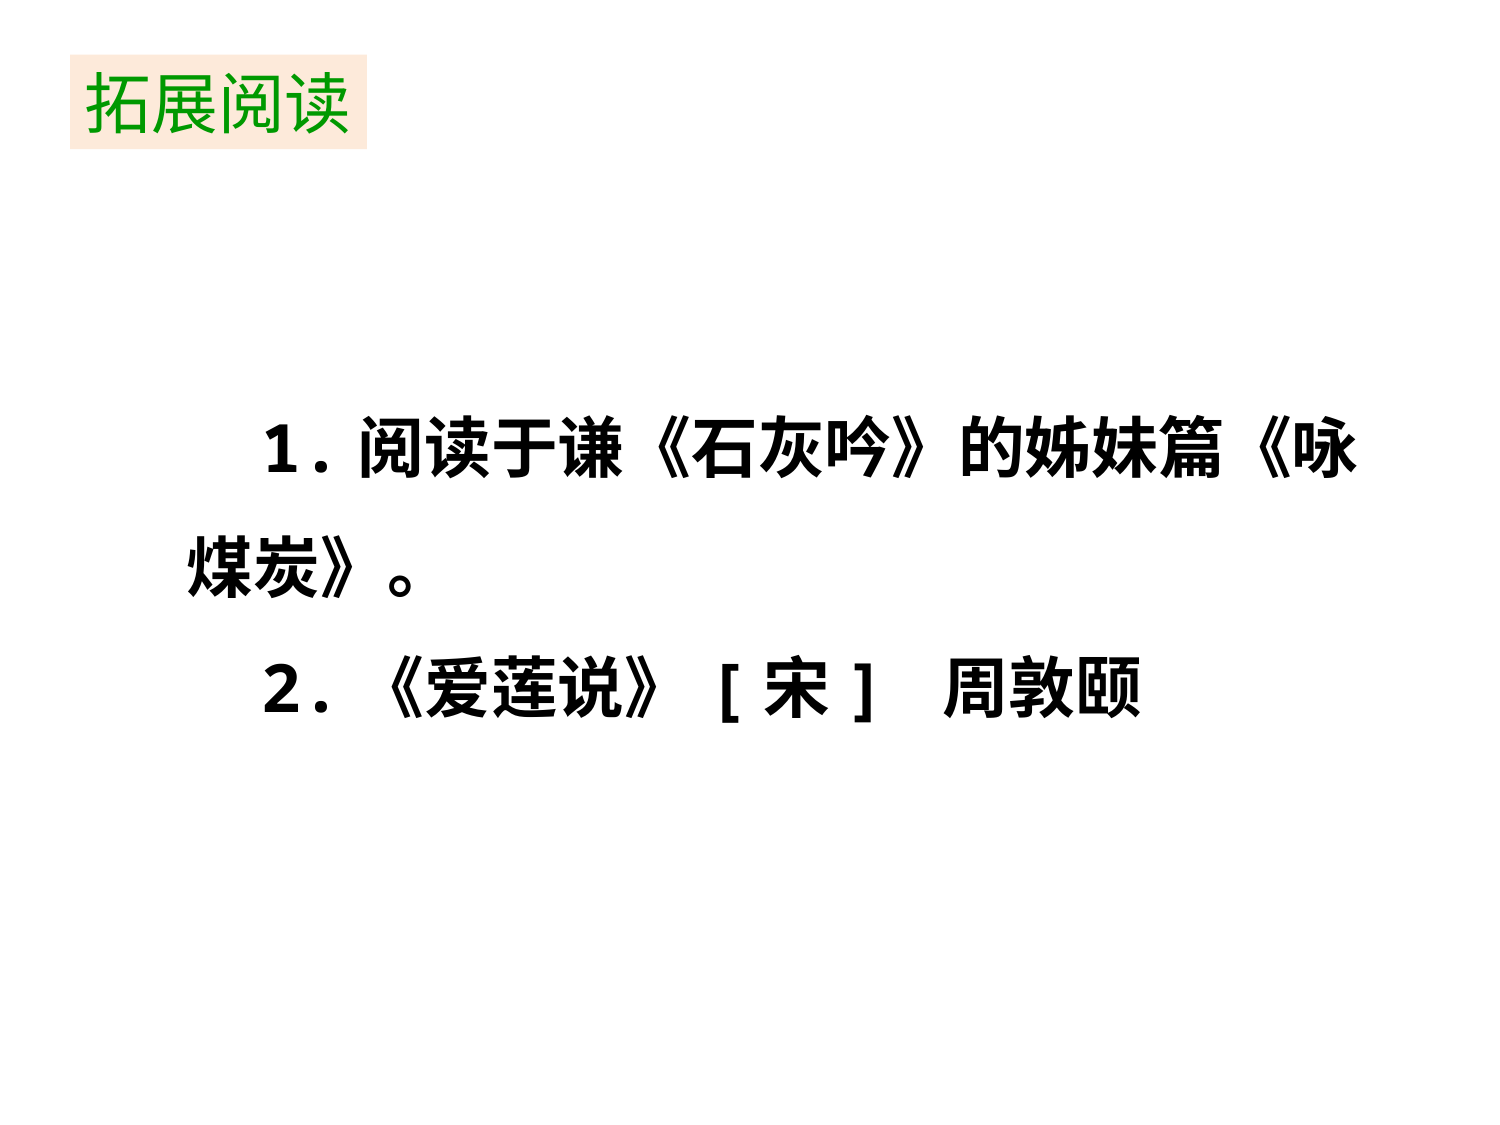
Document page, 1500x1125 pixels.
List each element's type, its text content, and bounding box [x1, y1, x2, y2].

text_box 1.阅读于谦《石灰吟》的姊妹篇《咏煤炭》。 2.《爱莲说》[宋] 周敦颐 [172, 358, 1401, 734]
text_box 拓展阅读 [70, 54, 367, 150]
